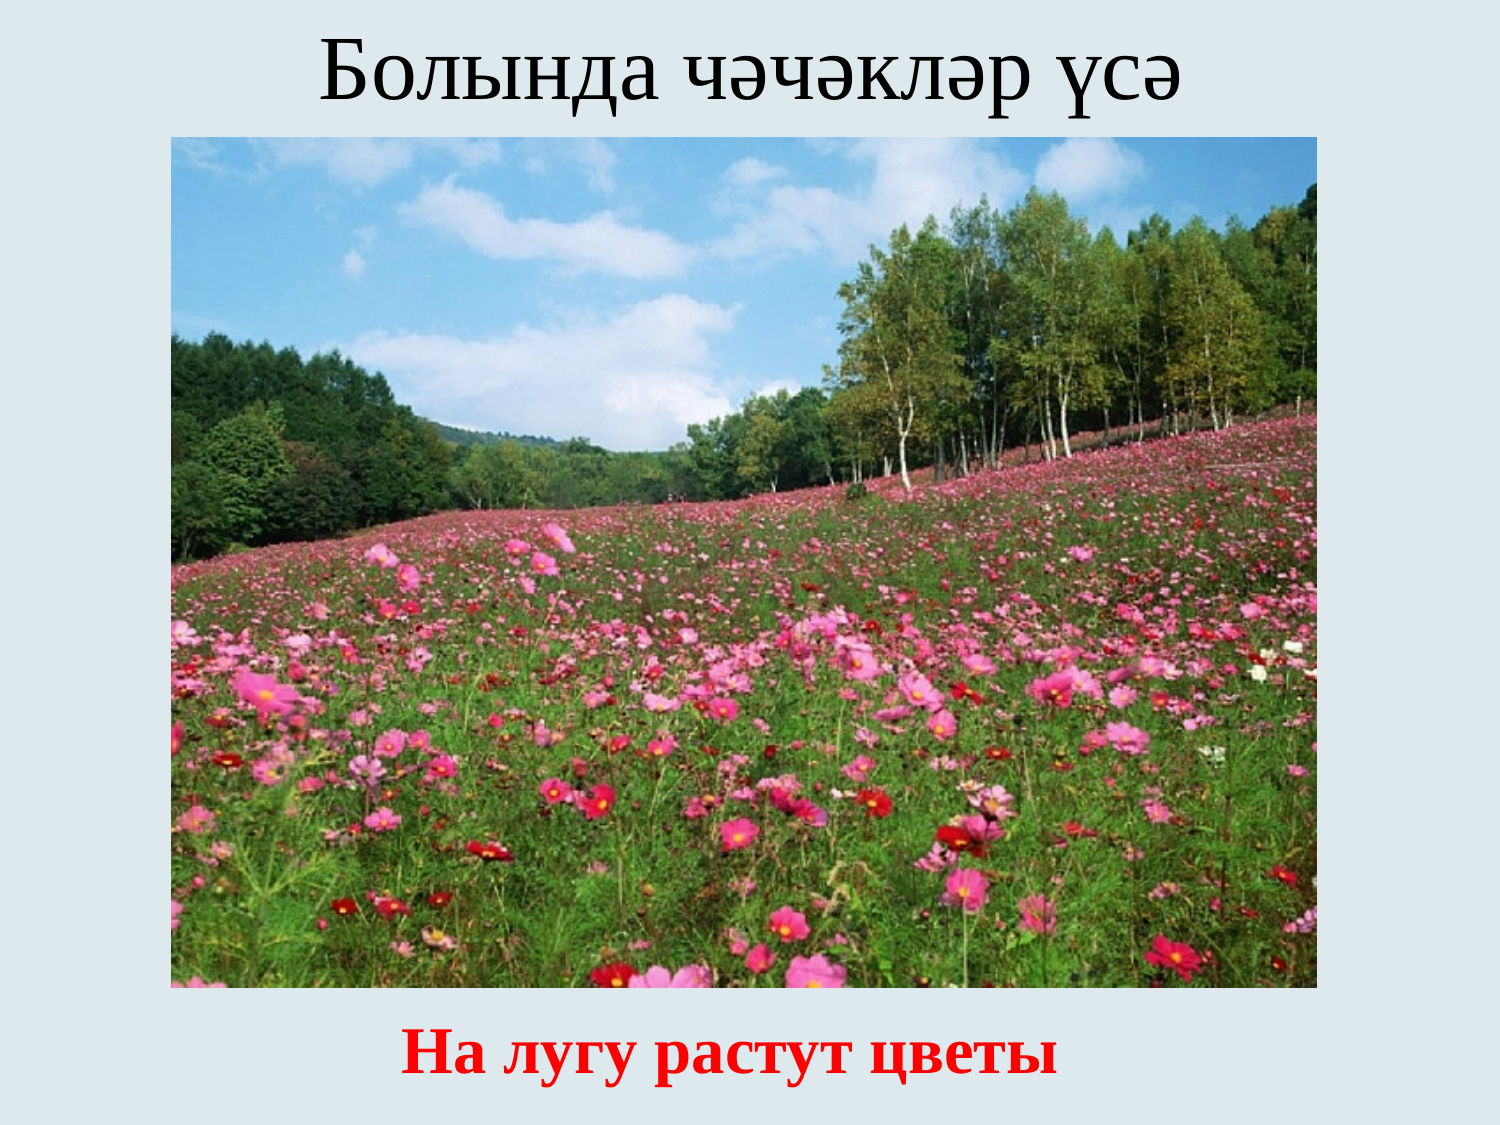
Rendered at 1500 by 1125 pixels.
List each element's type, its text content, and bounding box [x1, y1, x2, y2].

text_box На лугу растут цветы [386, 999, 1075, 1095]
title Болында чәчәкләр үсә [76, 0, 1427, 126]
picture [170, 136, 1318, 988]
